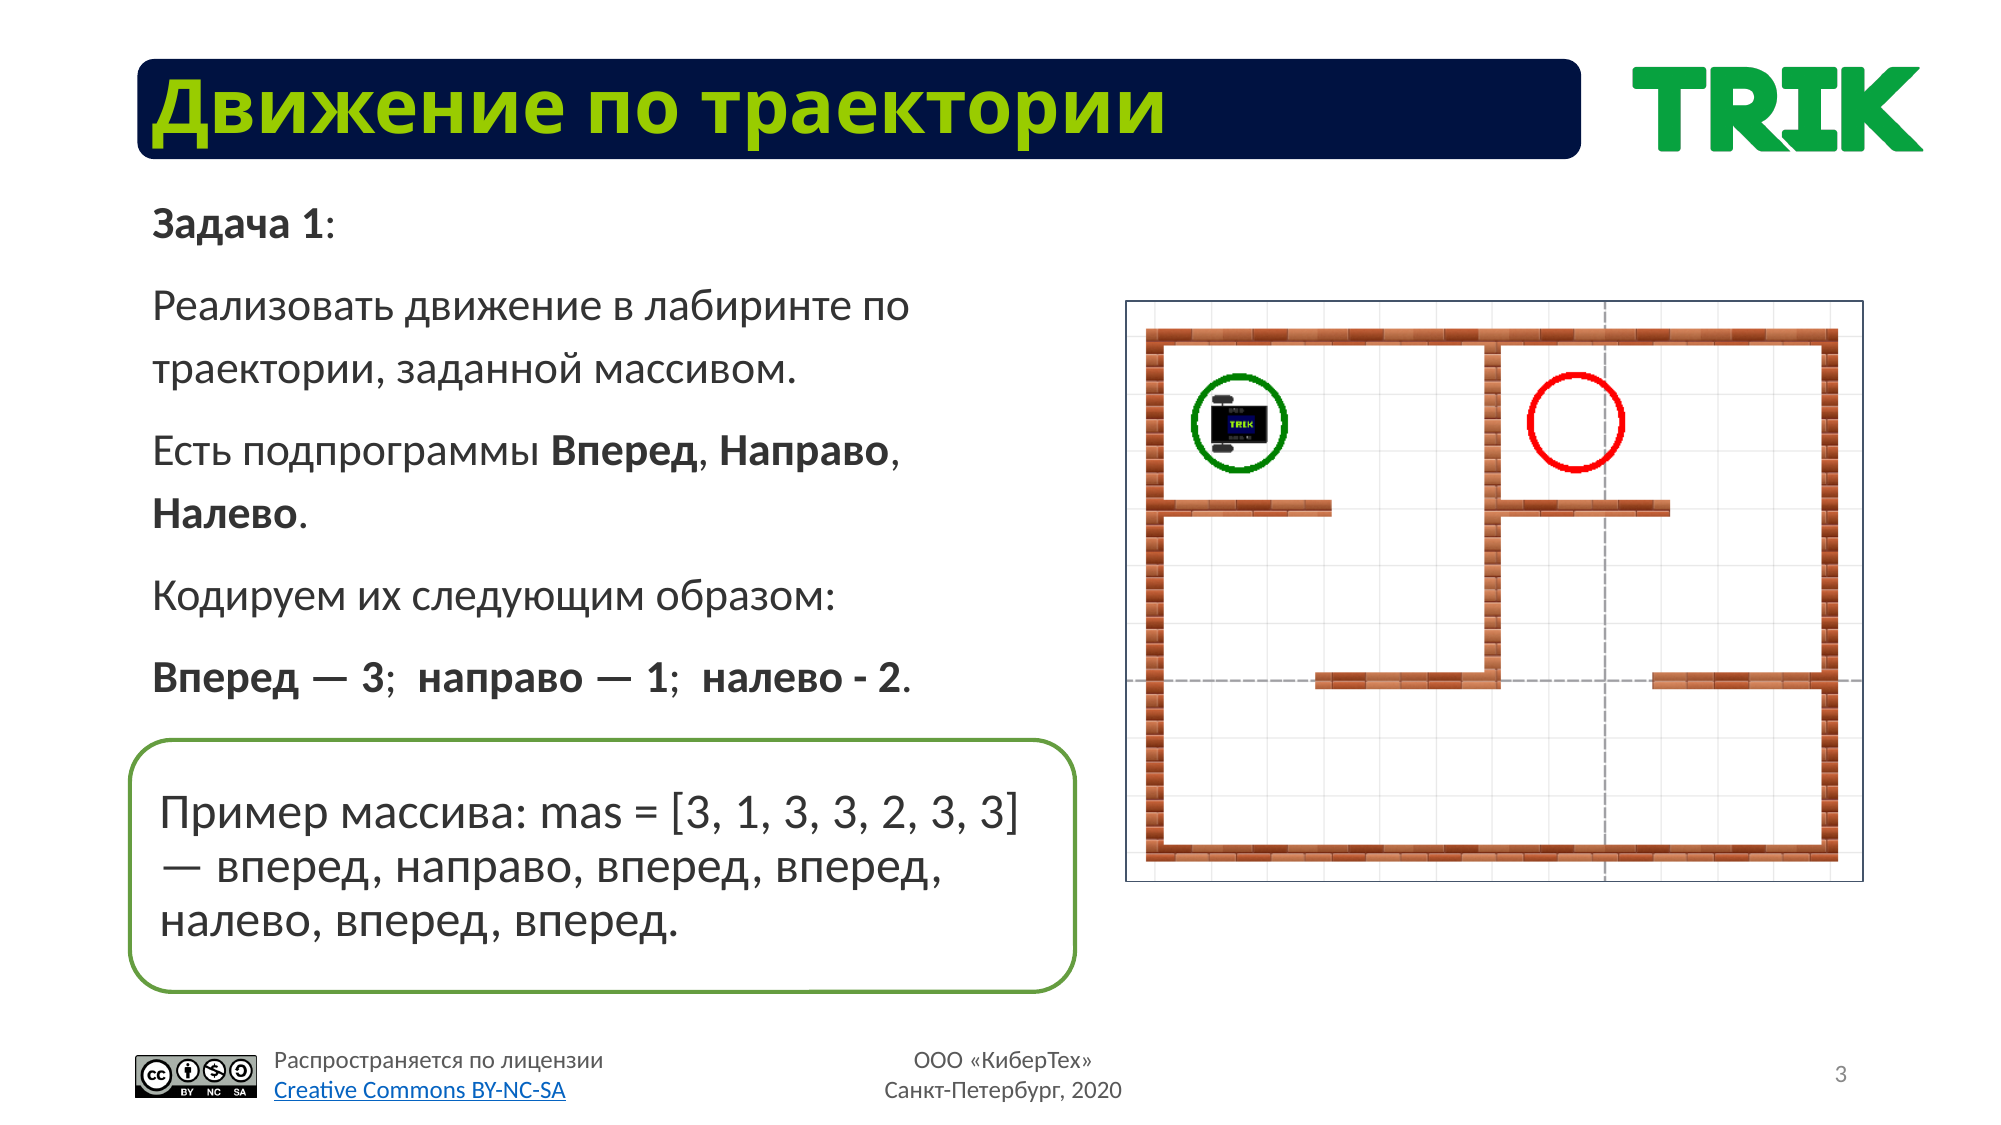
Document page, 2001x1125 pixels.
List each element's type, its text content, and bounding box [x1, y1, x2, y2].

text_box Задача 1: Реализовать движение в лабиринте по траектории, заданной массивом. Есть подпрограммы Вперед, Направо, Налево. Кодируем их следующим образом: Вперед — 3; направо — 1; налево - 2. [137, 176, 1010, 738]
picture [135, 1055, 257, 1098]
picture [1126, 301, 1863, 881]
text_box 3 [1412, 1042, 1863, 1103]
text_box Движение по траектории [137, 61, 1582, 162]
picture [1631, 64, 1924, 154]
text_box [129, 739, 1076, 993]
